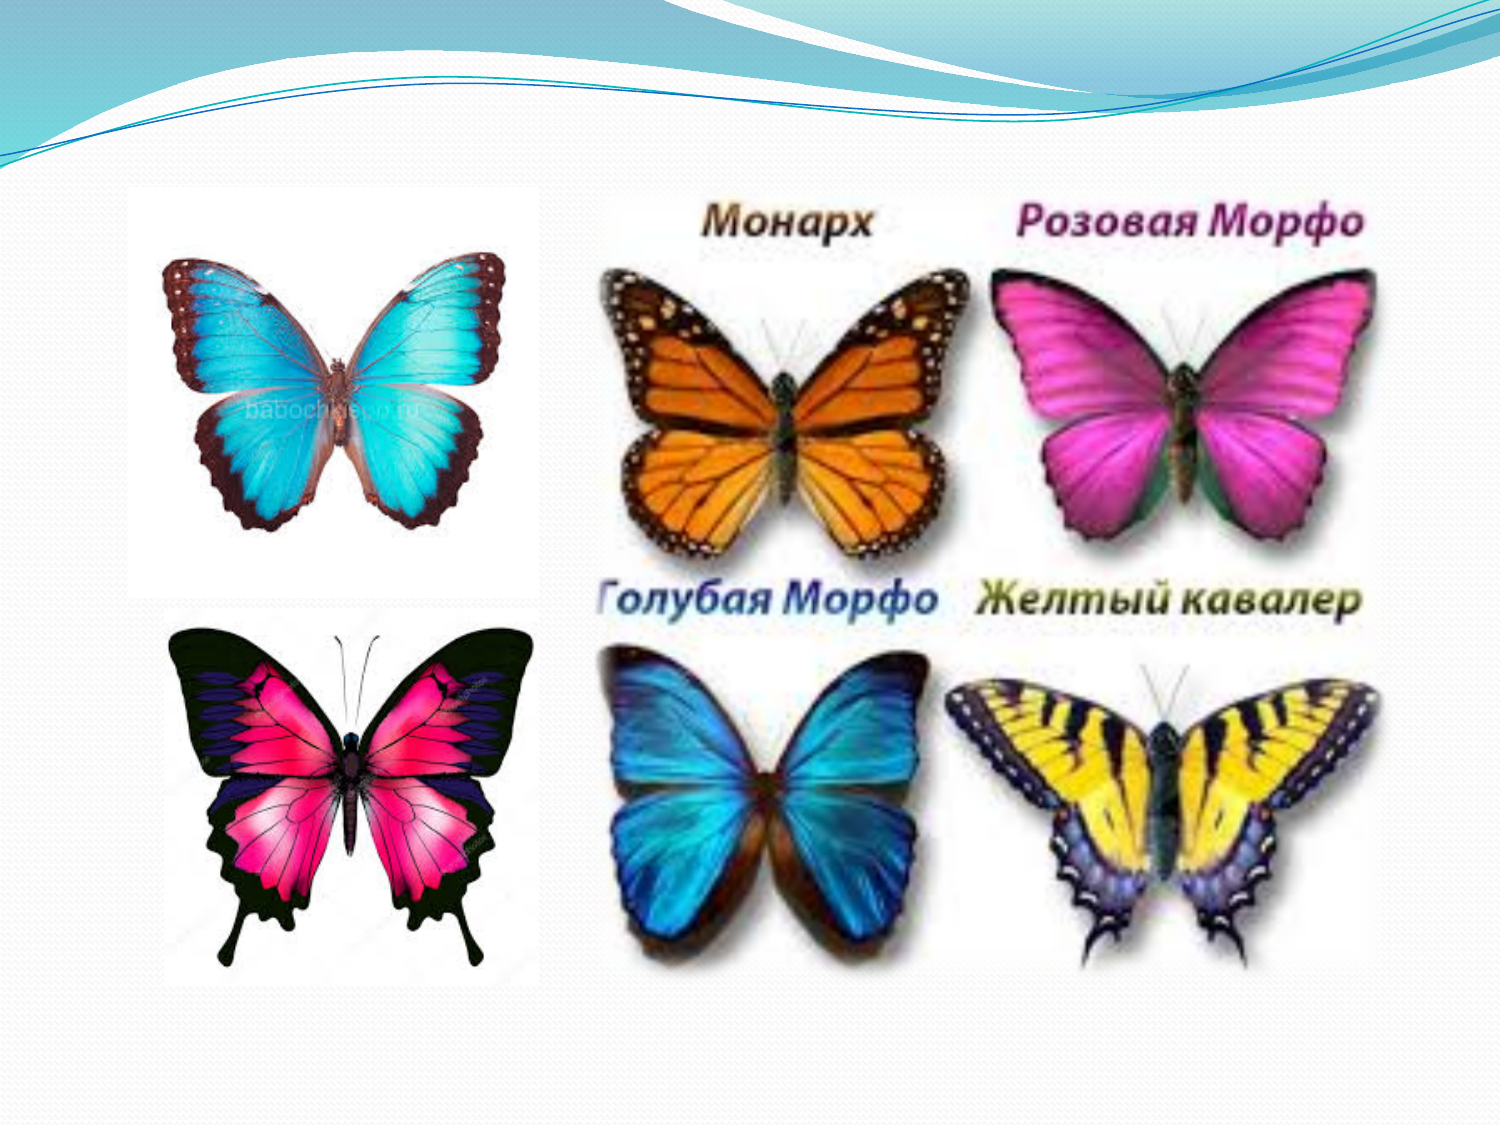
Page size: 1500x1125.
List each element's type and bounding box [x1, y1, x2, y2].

picture [128, 187, 540, 598]
picture [163, 609, 540, 985]
list [585, 175, 1395, 985]
